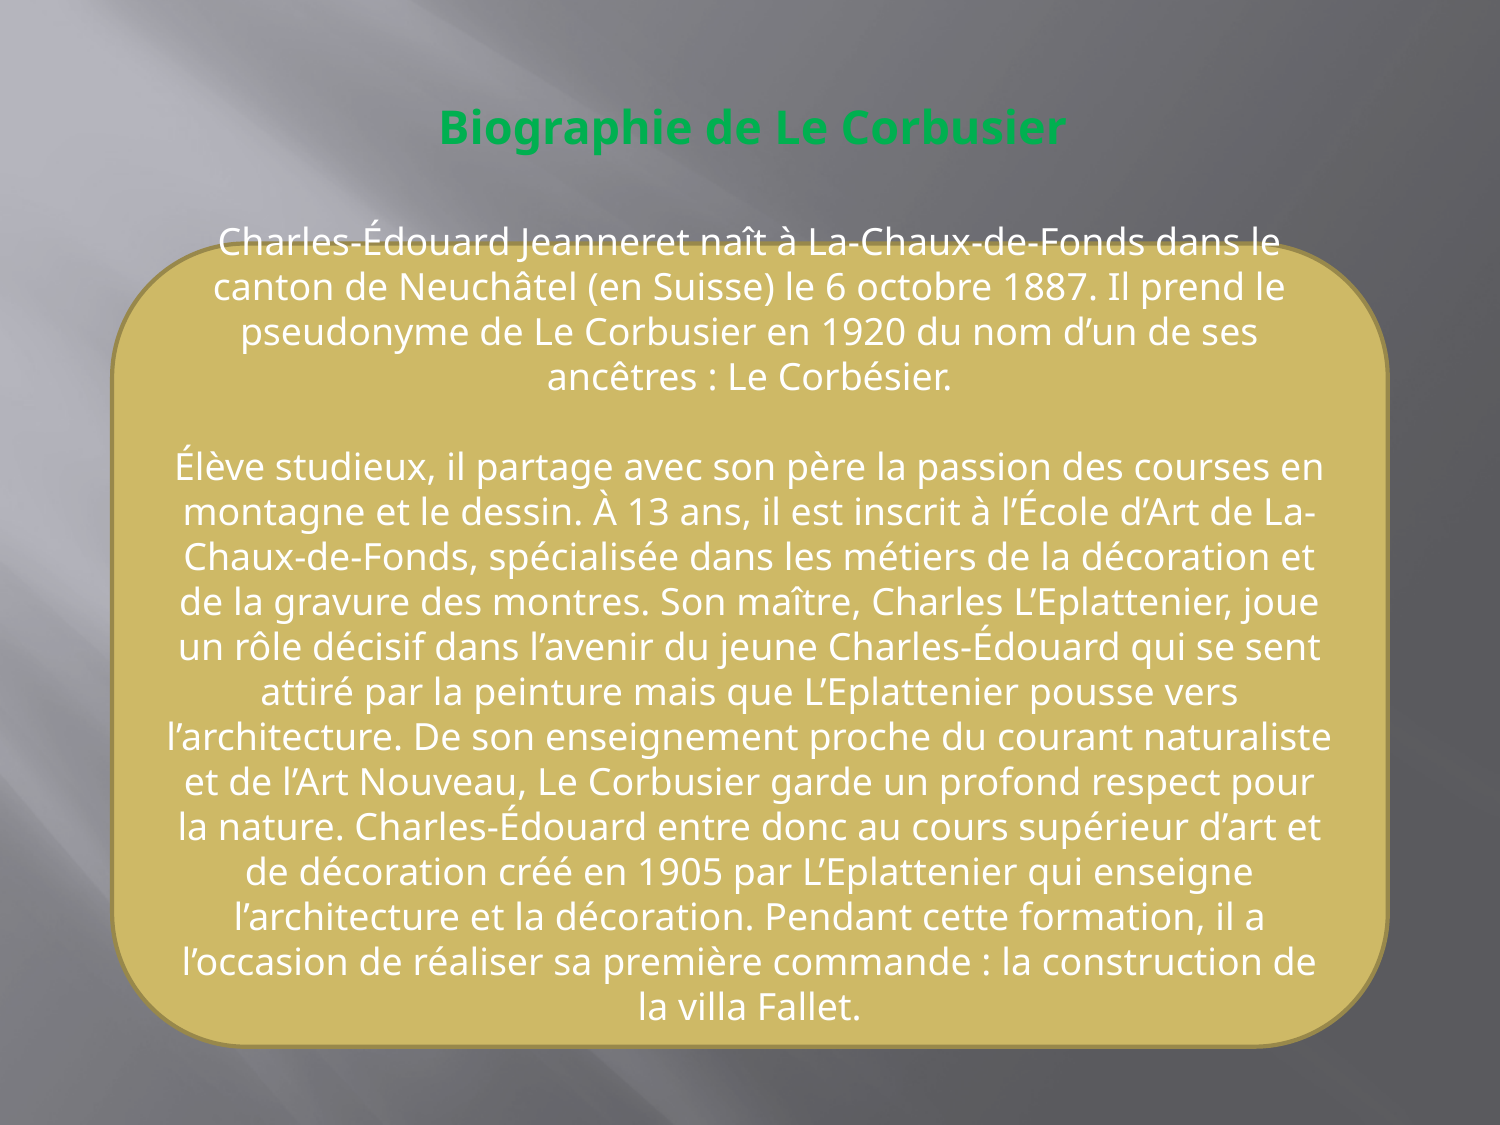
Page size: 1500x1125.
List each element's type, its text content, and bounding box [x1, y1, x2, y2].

text_box Charles-Édouard Jeanneret naît à La-Chaux-de-Fonds dans le canton de Neuchâtel (en Suisse) le 6 octobre 1887. Il prend le pseudonyme de Le Corbusier en 1920 du nom d’un de ses ancêtres : Le Corbésier. Élève studieux, il partage avec son père la passion des courses en montagne et le dessin. À 13 ans, il est inscrit à l’École d’Art de La-Chaux-de-Fonds, spécialisée dans les métiers de la décoration et de la gravure des montres. Son maître, Charles L’Eplattenier, joue un rôle décisif dans l’avenir du jeune Charles-Édouard qui se sent attiré par la peinture mais que L’Eplattenier pousse vers l’architecture. De son enseignement proche du courant naturaliste et de l’Art Nouveau, Le Corbusier garde un profond respect pour la nature. Charles-Édouard entre donc au cours supérieur d’art et de décoration créé en 1905 par L’Eplattenier qui enseigne l’architecture et la décoration. Pendant cette formation, il a l’occasion de réaliser sa première commande : la construction de la villa Fallet. [109, 241, 1390, 1049]
title Biographie de Le Corbusier [53, 90, 1454, 215]
